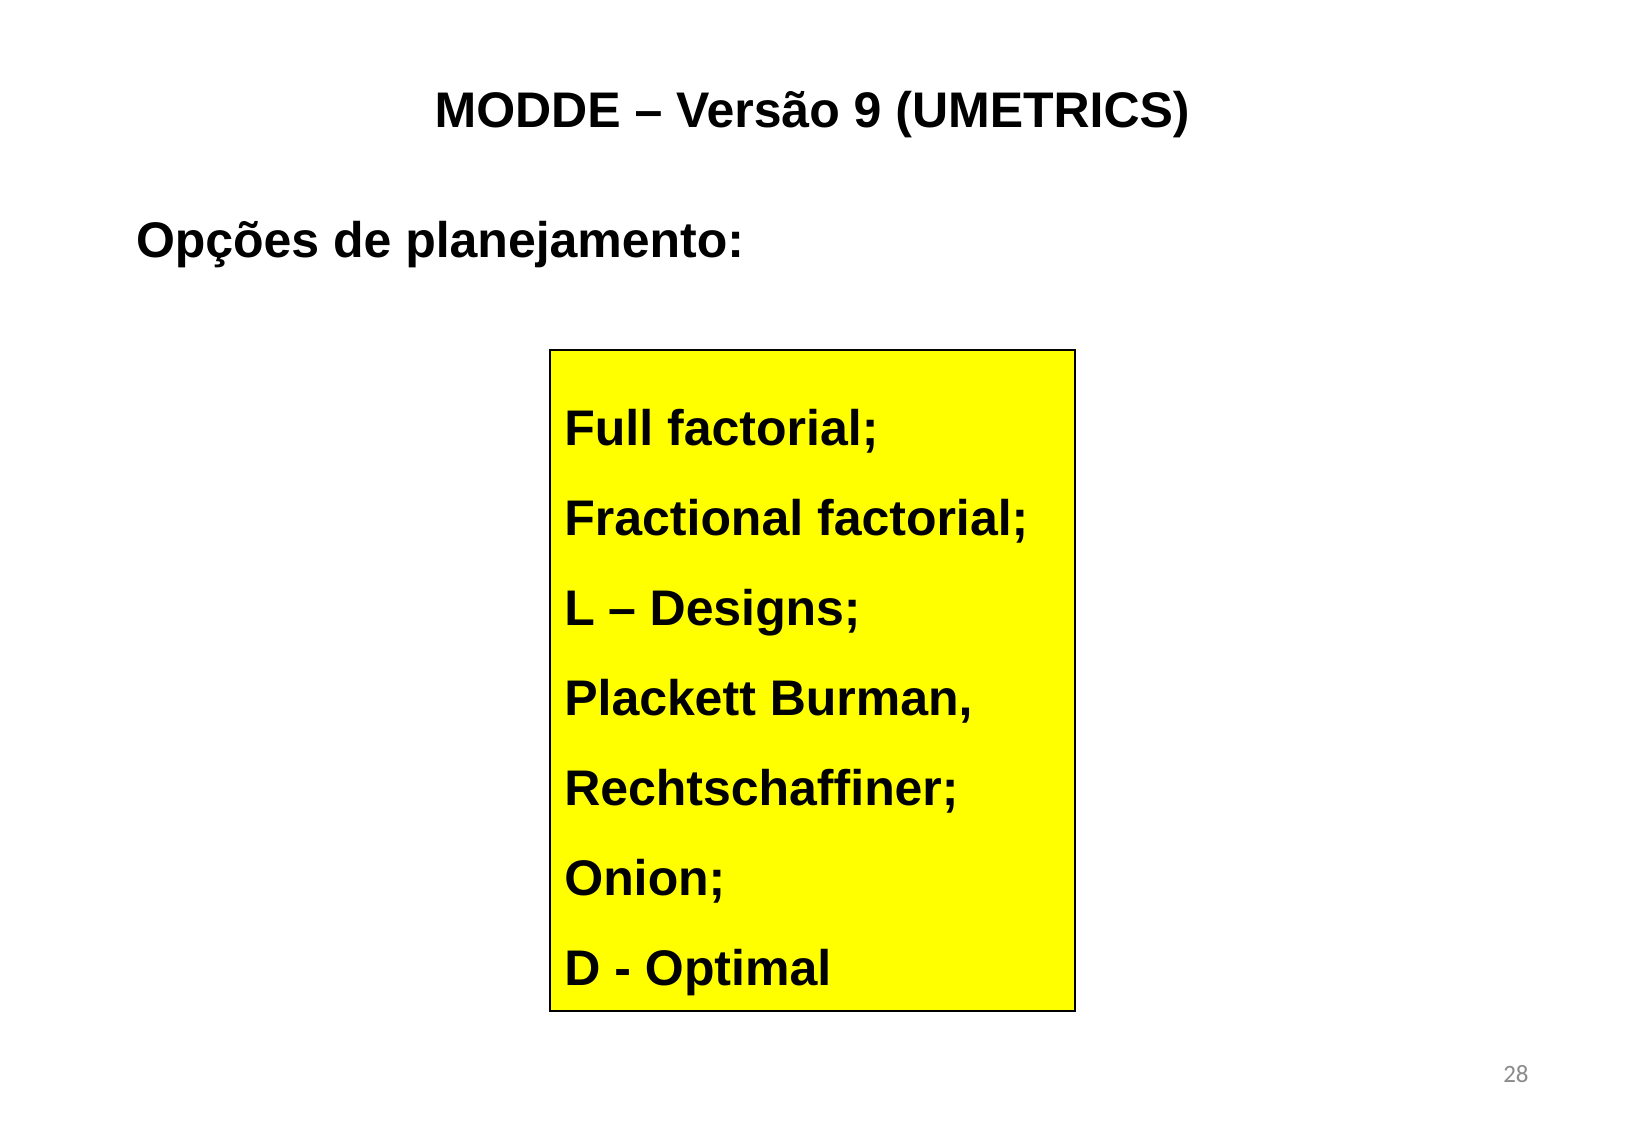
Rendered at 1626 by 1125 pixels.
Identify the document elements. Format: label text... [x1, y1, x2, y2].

slide_number 28 [1164, 1042, 1544, 1103]
text_box MODDE – Versão 9 (UMETRICS) [428, 66, 1197, 149]
text_box Full factorial; Fractional factorial; L – Designs; Plackett Burman, Rechtschaffiner; Onion; D - Optimal [549, 349, 1076, 1012]
text_box Opções de planejamento: [115, 196, 766, 279]
